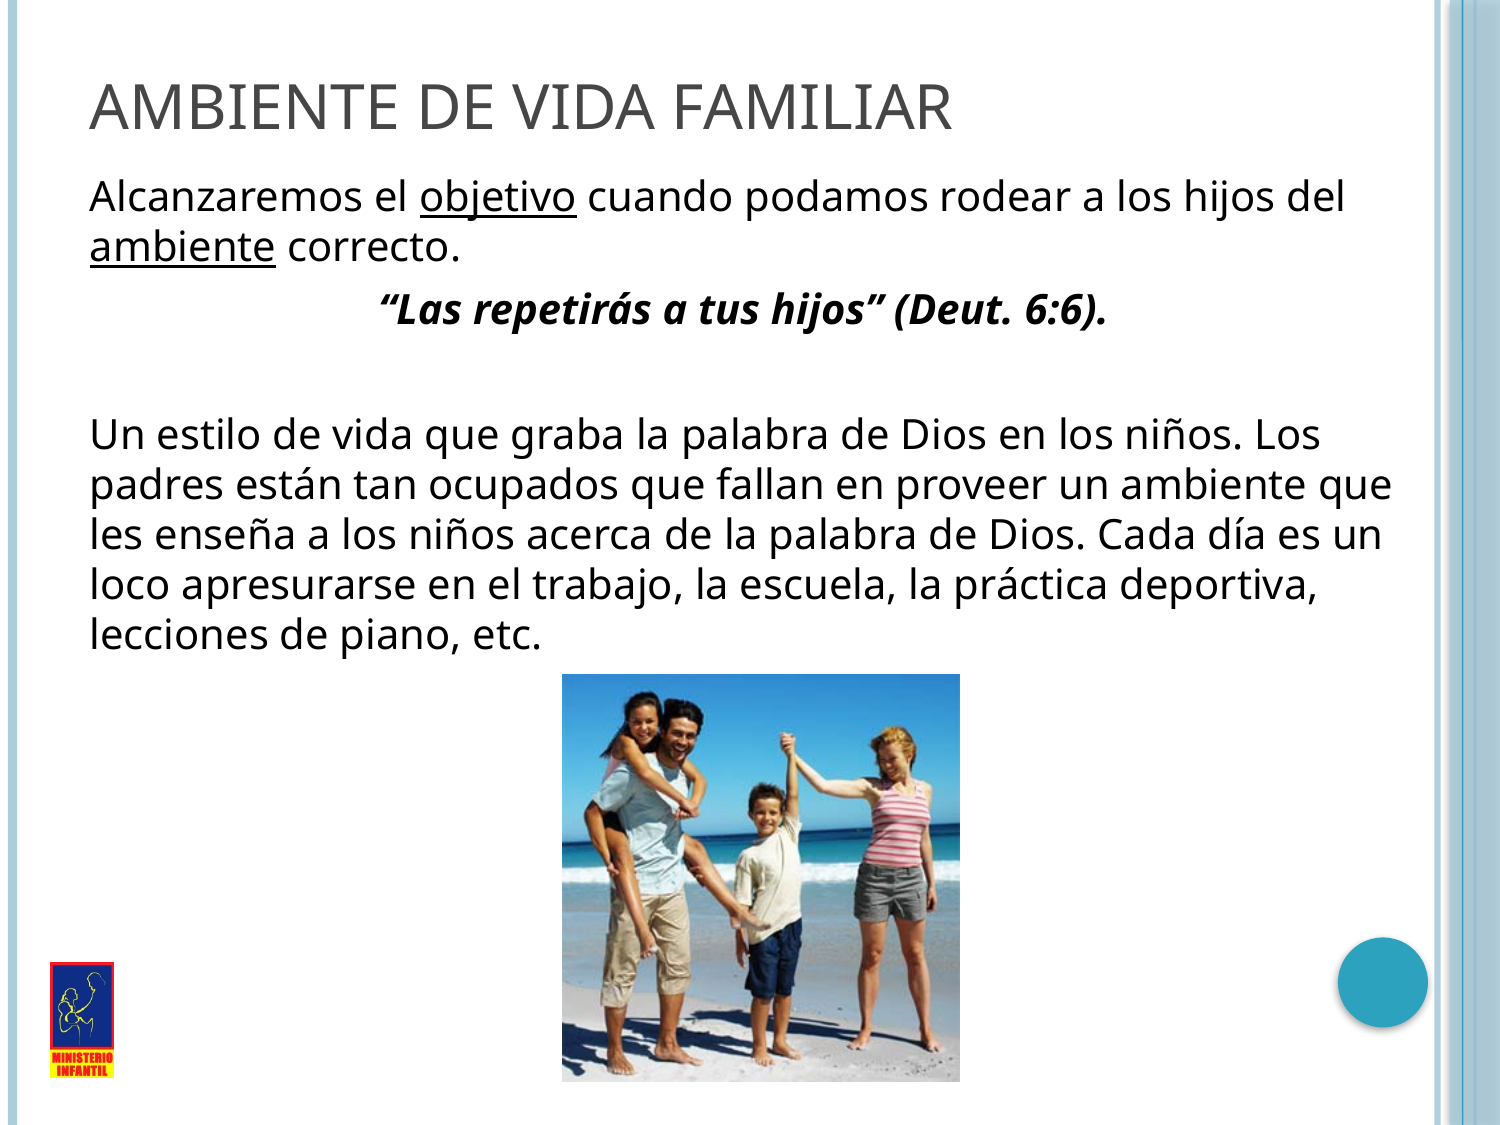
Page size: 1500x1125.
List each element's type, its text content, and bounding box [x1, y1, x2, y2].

title Ambiente de Vida Familiar [75, 45, 1300, 150]
picture [561, 674, 960, 1082]
list Alcanzaremos el objetivo cuando podamos rodear a los hijos del ambiente correcto. “Las repetirás a tus hijos” (Deut. 6:6). Un estilo de vida que graba la palabra de Dios en los niños. Los padres están tan ocupados que fallan en proveer un ambiente que les enseña a los niños acerca de la palabra de Dios. Cada día es un loco apresurarse en el trabajo, la escuela, la práctica deportiva, lecciones de piano, etc. [75, 162, 1413, 1062]
picture [49, 961, 115, 1079]
